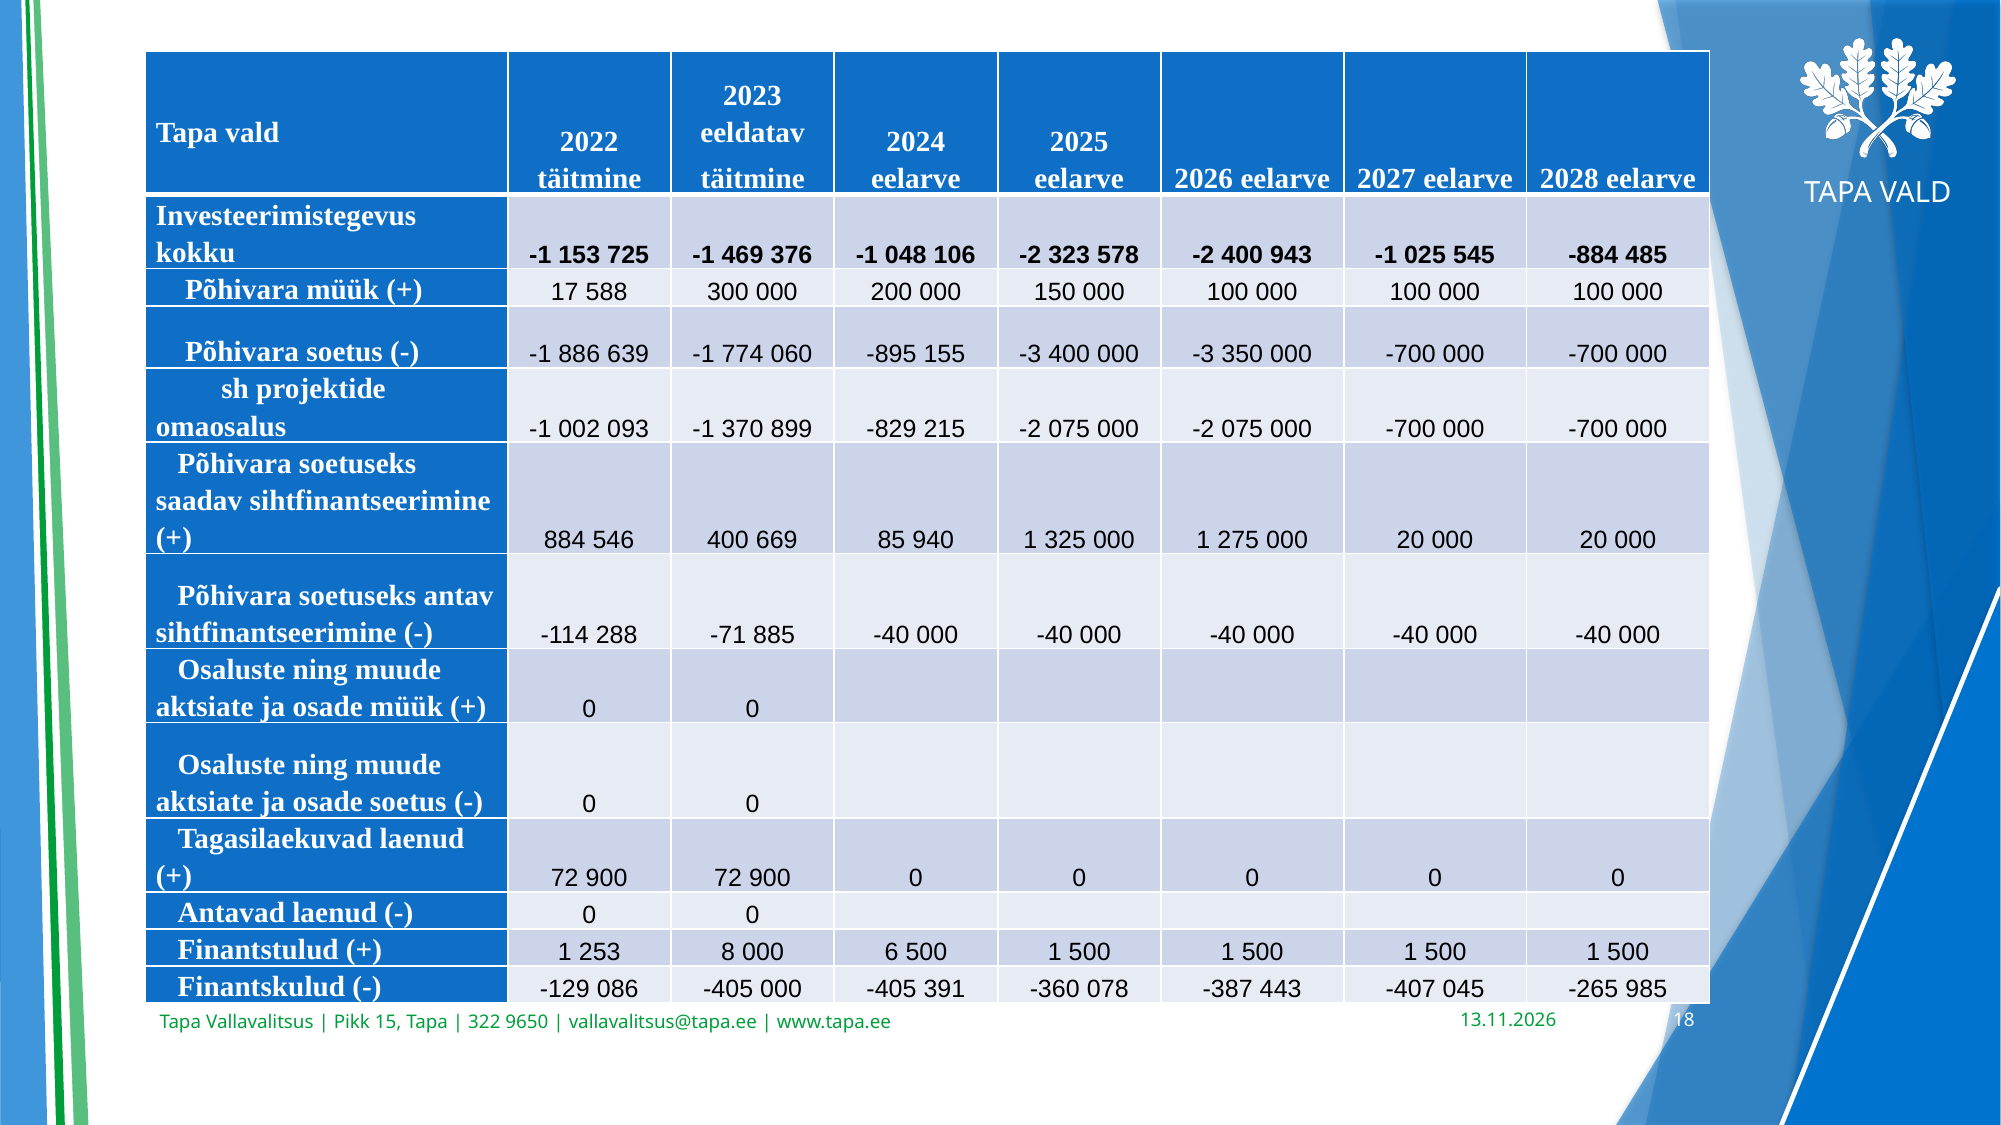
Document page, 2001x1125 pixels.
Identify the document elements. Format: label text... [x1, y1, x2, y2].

table_cell [1527, 893, 1709, 928]
table_cell -129 086 [509, 967, 670, 992]
table_cell -700 000 [1345, 369, 1526, 441]
table_cell -829 215 [835, 369, 997, 441]
picture [1800, 38, 1956, 158]
table_cell 200 000 [835, 269, 997, 305]
table_cell [1345, 723, 1526, 817]
table_cell 1 500 [1345, 930, 1526, 965]
table_cell 0 [1162, 819, 1343, 891]
table_cell -3 350 000 [1162, 307, 1343, 367]
table_cell 1 500 [999, 930, 1160, 965]
table_cell -700 000 [1527, 369, 1709, 441]
table_cell Investeerimistegevus kokku [146, 197, 507, 268]
table_cell 8 000 [672, 930, 833, 965]
table_cell -71 885 [672, 554, 833, 648]
table_cell [1527, 649, 1709, 722]
table_cell -405 000 [672, 967, 833, 992]
table_cell -2 075 000 [1162, 369, 1343, 441]
table_cell 20 000 [1527, 443, 1709, 553]
table_cell [999, 723, 1160, 817]
table_cell -40 000 [1527, 554, 1709, 648]
table_cell [999, 893, 1160, 928]
table_cell Osaluste ning muude aktsiate ja osade soetus (-) [146, 723, 507, 817]
table_cell -1 469 376 [672, 197, 833, 268]
table_cell Tagasilaekuvad laenud (+) [146, 819, 507, 891]
table_cell [835, 723, 997, 817]
table_header 2023 eeldatav täitmine [672, 52, 833, 192]
table_header 2027 eelarve [1345, 52, 1526, 192]
table_cell 0 [672, 723, 833, 817]
table_header Tapa vald [146, 52, 507, 192]
table_cell -1 774 060 [672, 307, 833, 367]
table_cell -40 000 [835, 554, 997, 648]
table_cell [835, 893, 997, 928]
table_cell 100 000 [1345, 269, 1526, 305]
table_cell 0 [509, 649, 670, 722]
table_cell Osaluste ning muude aktsiate ja osade müük (+) [146, 649, 507, 722]
table_cell [1162, 723, 1343, 817]
footer Tapa Vallavalitsus | Pikk 15, Tapa | 322 9650 | vallavalitsus@tapa.ee | www.tapa.ee [144, 992, 1396, 1053]
table_cell -700 000 [1345, 307, 1526, 367]
table_cell Finantstulud (+) [146, 930, 507, 965]
table_cell -1 886 639 [509, 307, 670, 367]
table_cell 0 [509, 893, 670, 928]
table_cell -114 288 [509, 554, 670, 648]
table_cell -895 155 [835, 307, 997, 367]
table_cell -1 025 545 [1345, 197, 1526, 268]
table_cell sh projektide omaosalus [146, 369, 507, 441]
table_cell -40 000 [1162, 554, 1343, 648]
table_cell -387 443 [1162, 967, 1343, 992]
table_cell 0 [509, 723, 670, 817]
table_cell 300 000 [672, 269, 833, 305]
table_cell -40 000 [1345, 554, 1526, 648]
table_cell -1 153 725 [509, 197, 670, 268]
table_cell 1 253 [509, 930, 670, 965]
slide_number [1421, 990, 1572, 1051]
table_cell [1345, 893, 1526, 928]
table_header 2024 eelarve [835, 52, 997, 192]
slide_number 18 [1597, 990, 1710, 1051]
table_cell -265 985 [1527, 967, 1709, 1002]
table_cell -360 078 [999, 967, 1160, 992]
table_cell [1527, 723, 1709, 817]
table_cell -40 000 [999, 554, 1160, 648]
table_cell -1 048 106 [835, 197, 997, 268]
table_cell 150 000 [999, 269, 1160, 305]
table_cell 0 [672, 649, 833, 722]
table_header 2022 täitmine [509, 52, 670, 192]
table_cell 100 000 [1527, 269, 1709, 305]
table_header 2026 eelarve [1162, 52, 1343, 192]
table_cell -1 370 899 [672, 369, 833, 441]
table_cell -1 002 093 [509, 369, 670, 441]
table_cell 1 325 000 [999, 443, 1160, 553]
table_cell Põhivara müük (+) [146, 269, 507, 305]
table_cell -2 075 000 [999, 369, 1160, 441]
table_header 2025 eelarve [999, 52, 1160, 192]
table_cell 17 588 [509, 269, 670, 305]
table_cell [1345, 649, 1526, 722]
table_cell -3 400 000 [999, 307, 1160, 367]
table_cell 0 [1527, 819, 1709, 891]
table_cell 400 669 [672, 443, 833, 553]
table_cell Põhivara soetuseks antav sihtfinantseerimine (-) [146, 554, 507, 648]
table_cell 20 000 [1345, 443, 1526, 553]
table_cell Põhivara soetus (-) [146, 307, 507, 367]
table_cell [1162, 649, 1343, 722]
table_cell Finantskulud (-) [146, 967, 507, 992]
table_cell 0 [999, 819, 1160, 891]
table_cell 72 900 [672, 819, 833, 891]
table_cell [835, 649, 997, 722]
table_cell 1 500 [1527, 930, 1709, 965]
table_cell [999, 649, 1160, 722]
table_cell 1 500 [1162, 930, 1343, 965]
table_cell [1162, 893, 1343, 928]
table_cell 72 900 [509, 819, 670, 891]
table_cell 0 [835, 819, 997, 891]
table_cell 1 275 000 [1162, 443, 1343, 553]
table_cell 100 000 [1162, 269, 1343, 305]
table_cell -2 400 943 [1162, 197, 1343, 268]
table_cell -407 045 [1345, 967, 1526, 1002]
table_cell 85 940 [835, 443, 997, 553]
table_cell -884 485 [1527, 197, 1709, 268]
table_cell Põhivara soetuseks saadav sihtfinantseerimine (+) [146, 443, 507, 553]
table_cell -405 391 [835, 967, 997, 992]
table_cell Antavad laenud (-) [146, 893, 507, 928]
table_cell -2 323 578 [999, 197, 1160, 268]
table_cell 884 546 [509, 443, 670, 553]
table_header 2028 eelarve [1527, 52, 1709, 192]
table_cell 6 500 [835, 930, 997, 965]
table_cell -700 000 [1527, 307, 1709, 367]
table_cell 0 [1345, 819, 1526, 891]
table_cell 0 [672, 893, 833, 928]
